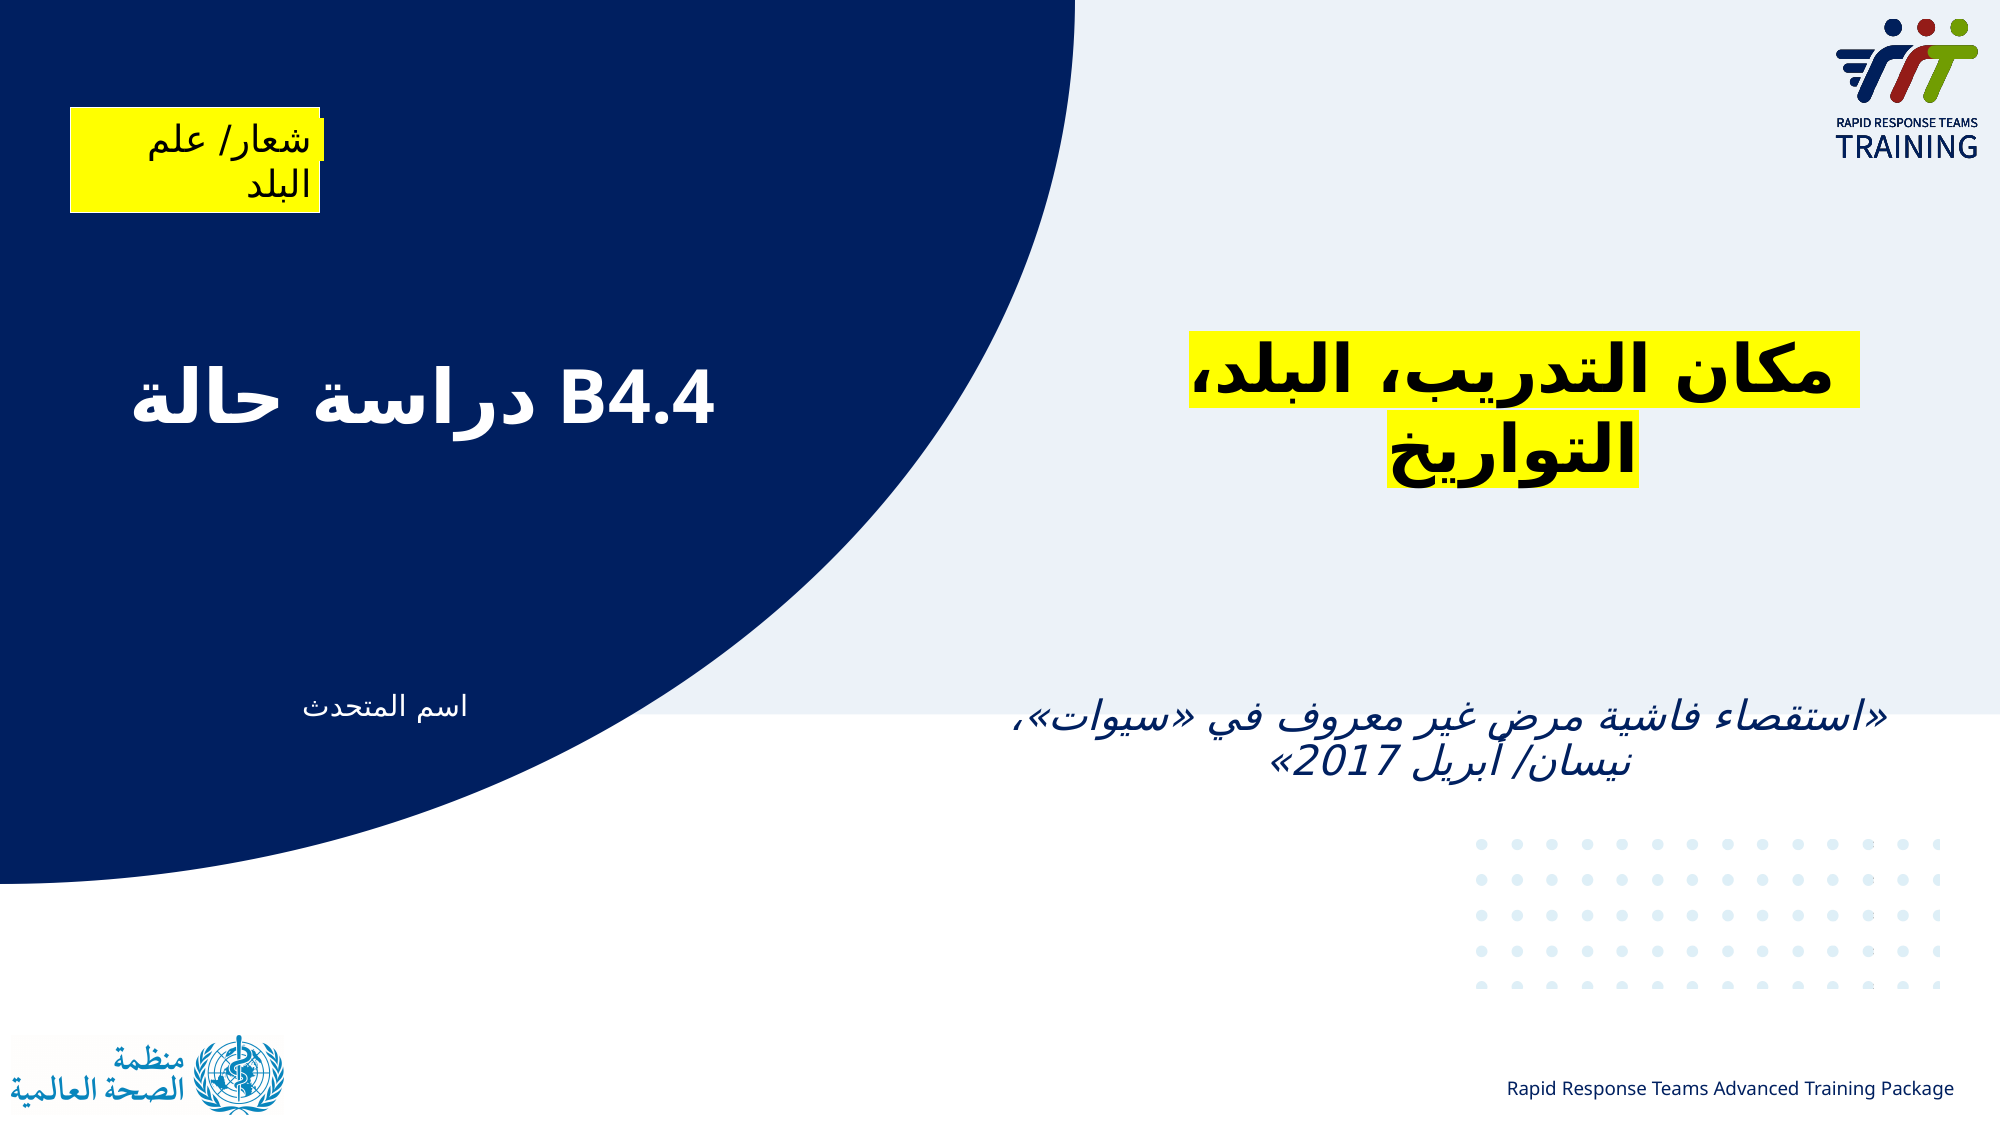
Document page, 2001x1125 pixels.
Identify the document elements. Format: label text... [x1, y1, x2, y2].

text_box مكان التدريب، البلد، التواريخ [1071, 318, 1955, 494]
text_box B4.4 دراسة حالة [70, 340, 763, 446]
text_box اسم المتحدث [93, 680, 476, 730]
text_box «استقصاء فاشية مرض غير معروف في «سيوات»، نيسان/ أبريل 2017» [941, 588, 1955, 833]
text_box شعار/ علم البلد [70, 107, 320, 213]
picture [241, 1050, 247, 1059]
picture [0, 0, 1075, 884]
picture [1835, 19, 1978, 167]
picture [11, 1035, 284, 1115]
picture [1476, 839, 1940, 989]
